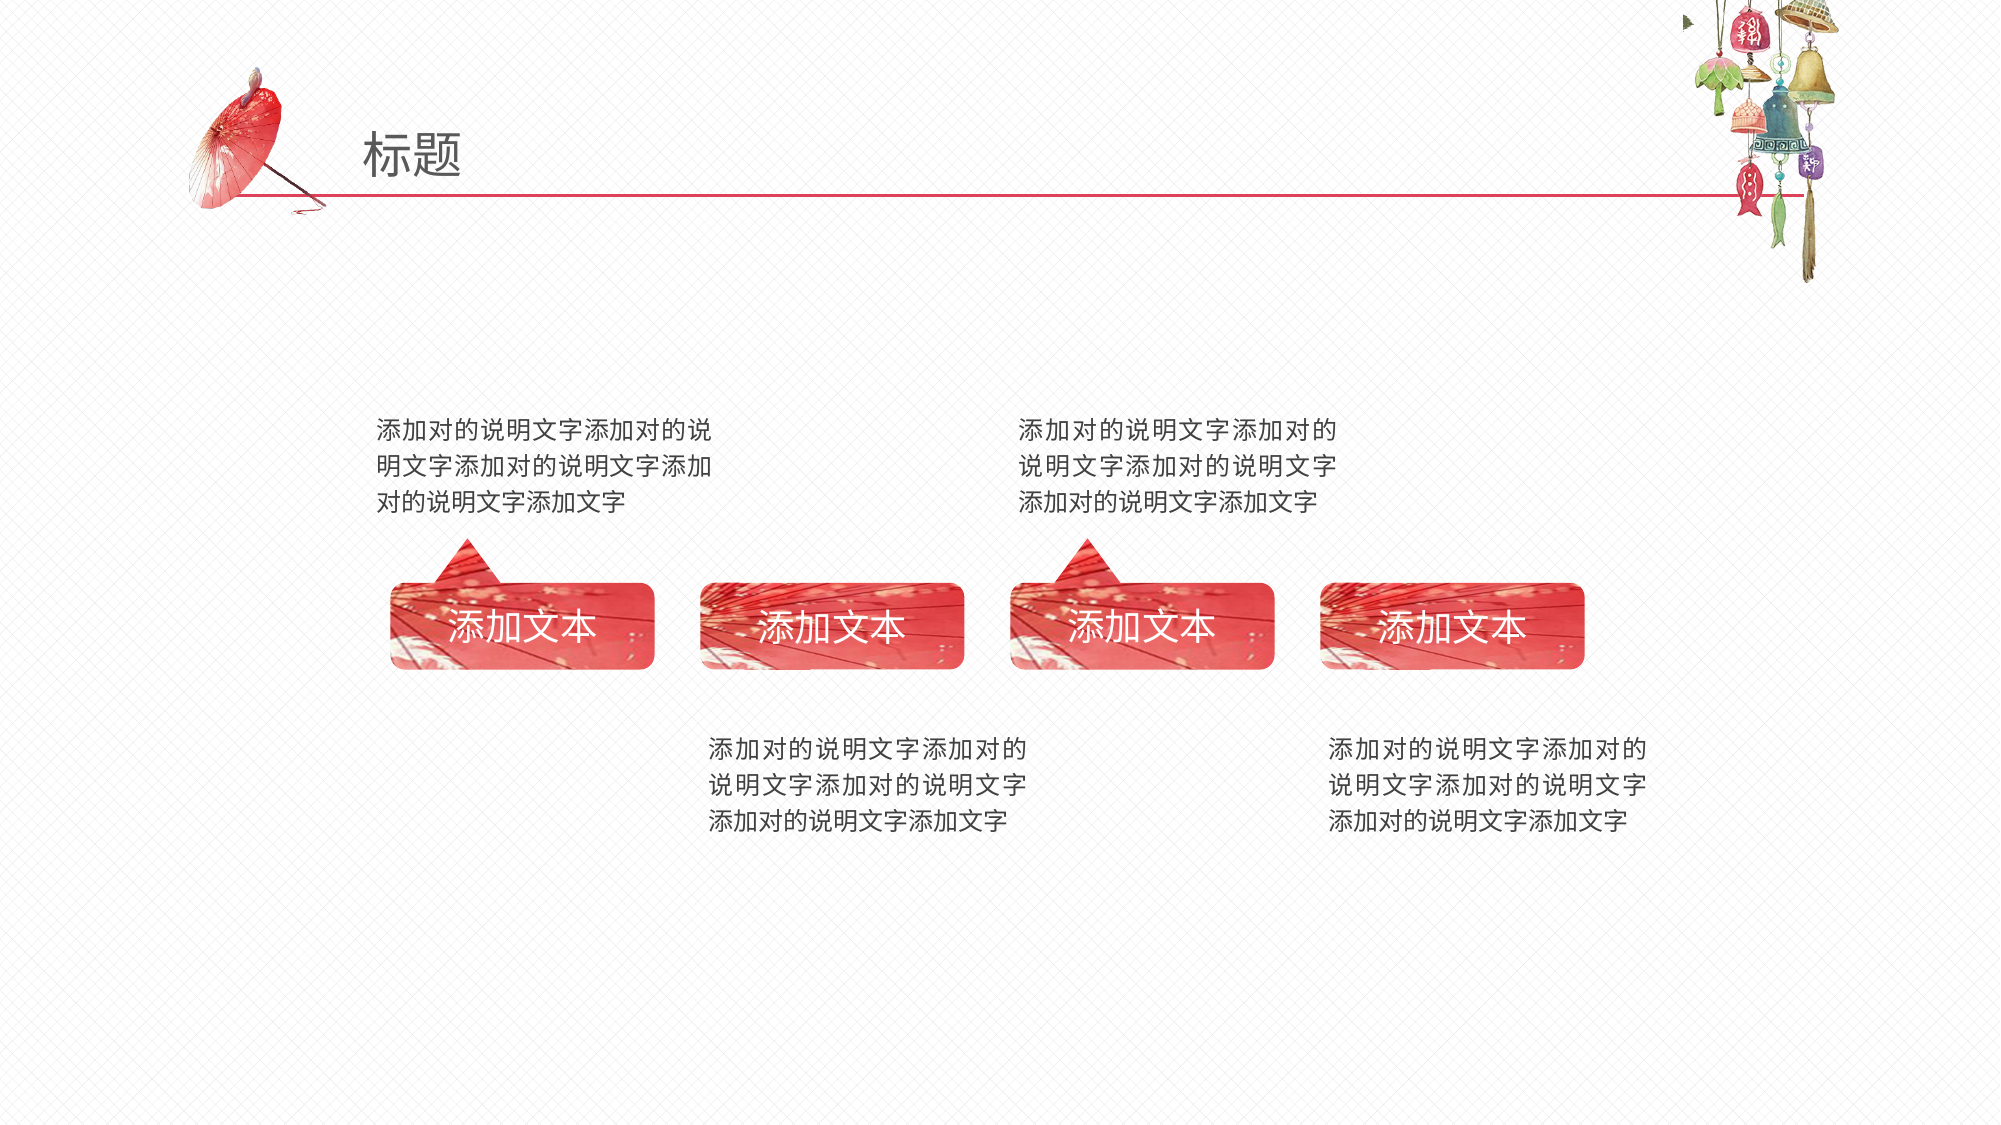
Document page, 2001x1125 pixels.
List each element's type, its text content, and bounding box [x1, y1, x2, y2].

text_box 添加文本 [1009, 536, 1276, 671]
text_box 添加对的说明文字添加对的说明文字添加对的说明文字添加对的说明文字添加文字 [1010, 391, 1346, 533]
text_box 添加对的说明文字添加对的说明文字添加对的说明文字添加对的说明文字添加文字 [1320, 668, 1656, 895]
picture [1683, 0, 1888, 307]
text_box 添加文本 [699, 581, 966, 668]
text_box 添加对的说明文字添加对的说明文字添加对的说明文字添加对的说明文字添加文字 [368, 391, 722, 533]
text_box 添加文本 [389, 536, 656, 671]
text_box 标题 [331, 116, 506, 192]
text_box 添加文本 [1319, 581, 1586, 668]
picture [178, 41, 331, 230]
text_box 添加对的说明文字添加对的说明文字添加对的说明文字添加对的说明文字添加文字 [700, 668, 1036, 895]
